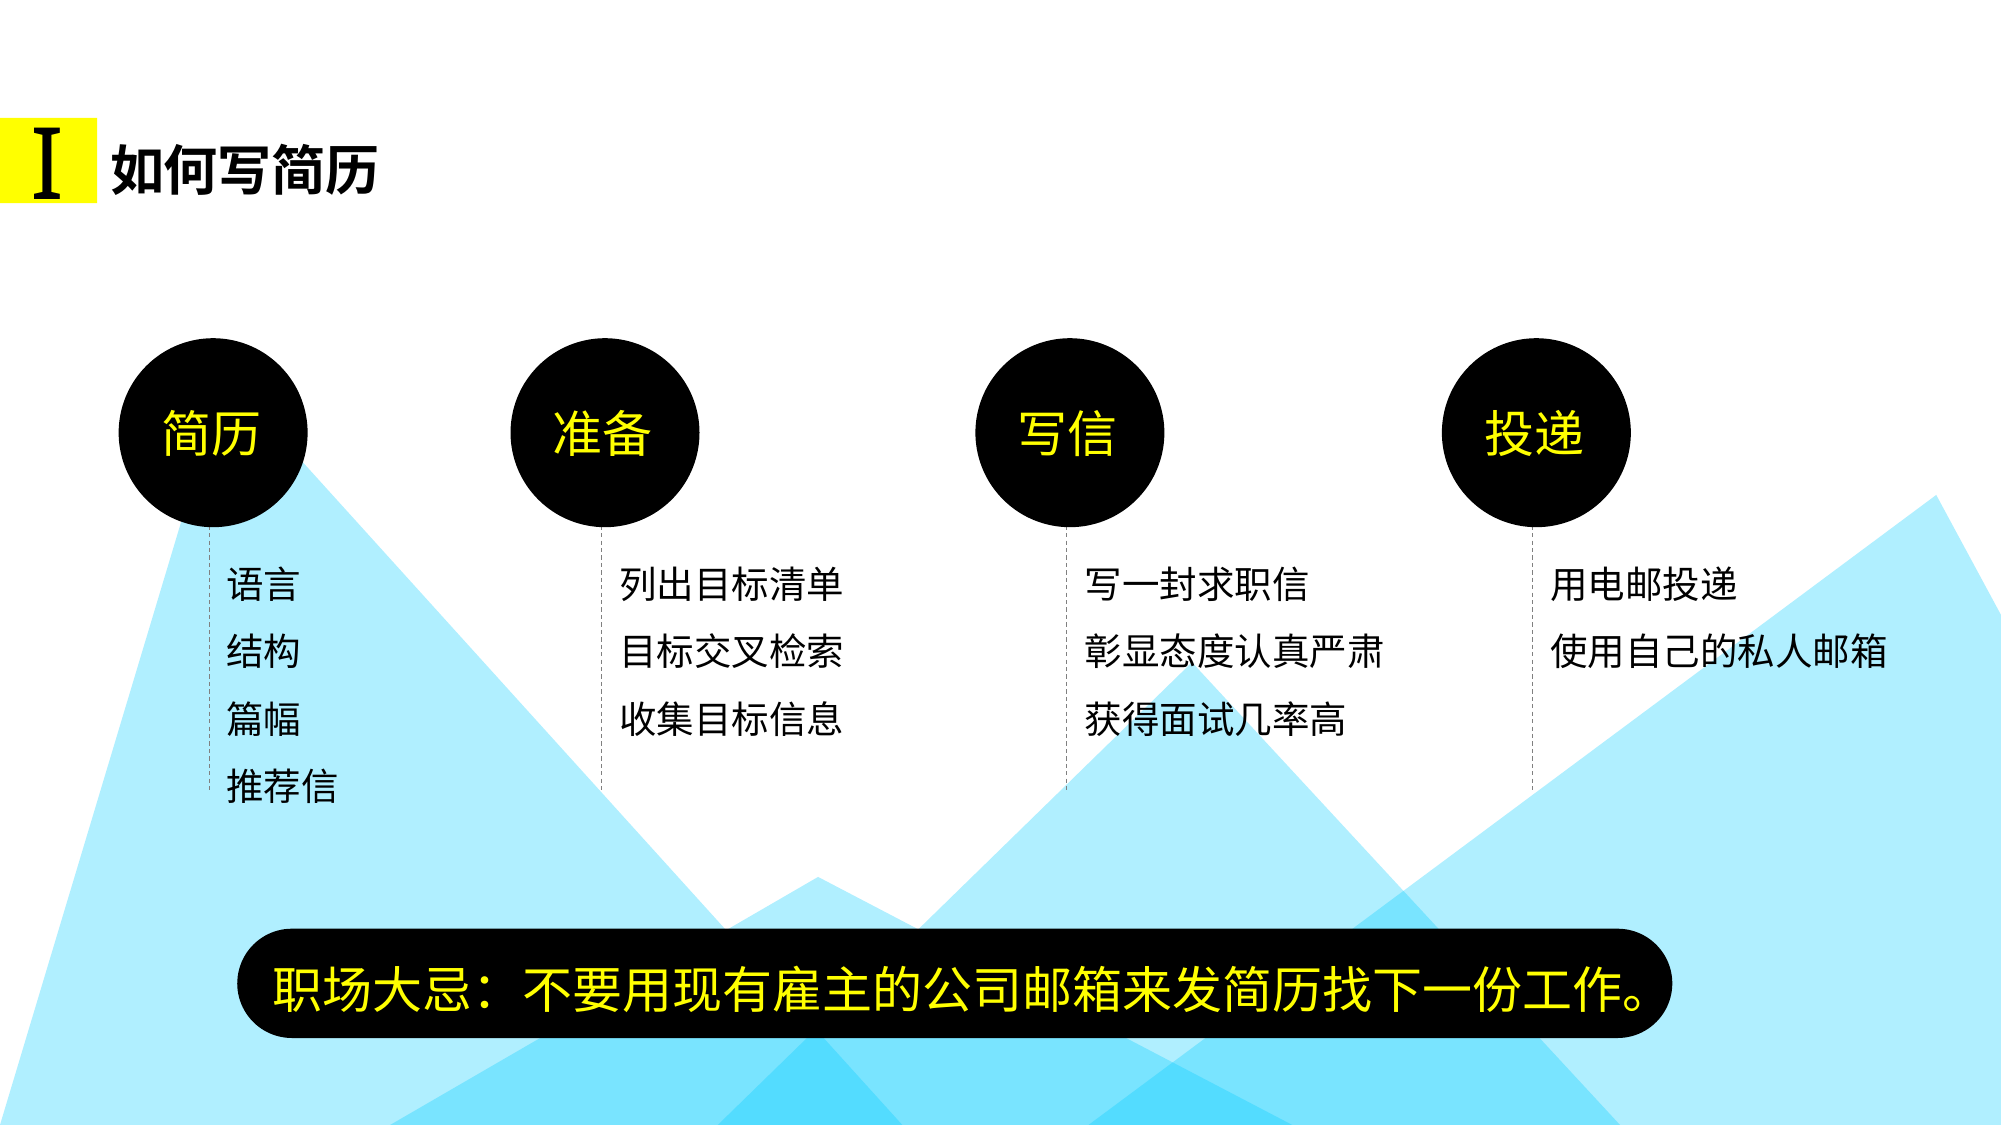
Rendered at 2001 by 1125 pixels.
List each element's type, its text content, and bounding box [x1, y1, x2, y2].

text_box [510, 338, 882, 793]
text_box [1441, 338, 1959, 793]
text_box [975, 338, 1402, 793]
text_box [118, 338, 363, 819]
title 如何写简历 [95, 126, 1923, 213]
list I [0, 105, 96, 193]
text_box [236, 939, 1653, 1040]
text_box 职场大忌：不要用现有雇主的公司邮箱来发简历找下一份工作。 [257, 939, 1842, 1027]
text_box [258, 927, 1652, 939]
